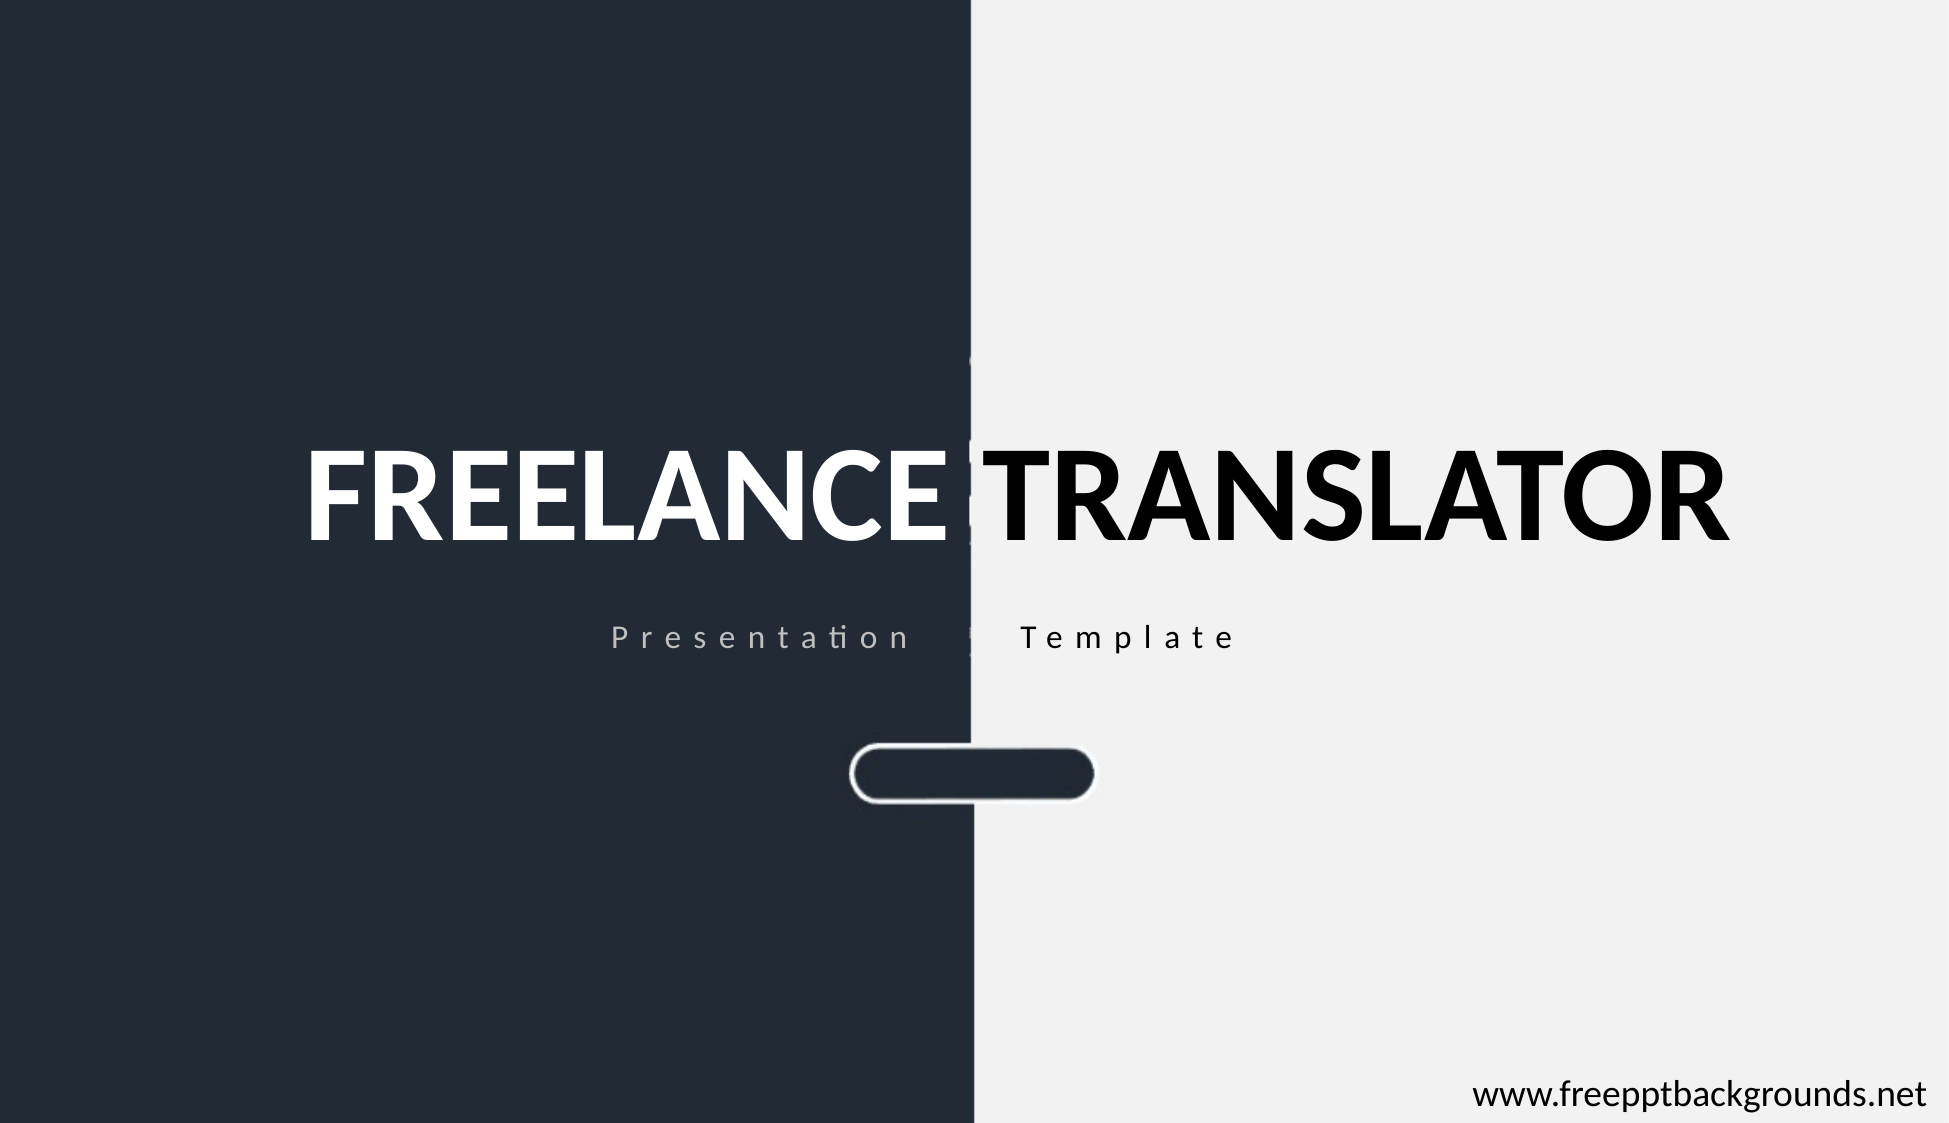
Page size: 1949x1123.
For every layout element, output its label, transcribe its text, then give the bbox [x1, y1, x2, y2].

text_box Presentation Template [241, 608, 1602, 663]
text_box FREELANCE TRANSLATOR [0, 395, 1931, 576]
picture [0, 0, 1949, 1123]
text_box www.freepptbackgrounds.net [1457, 1061, 1943, 1122]
